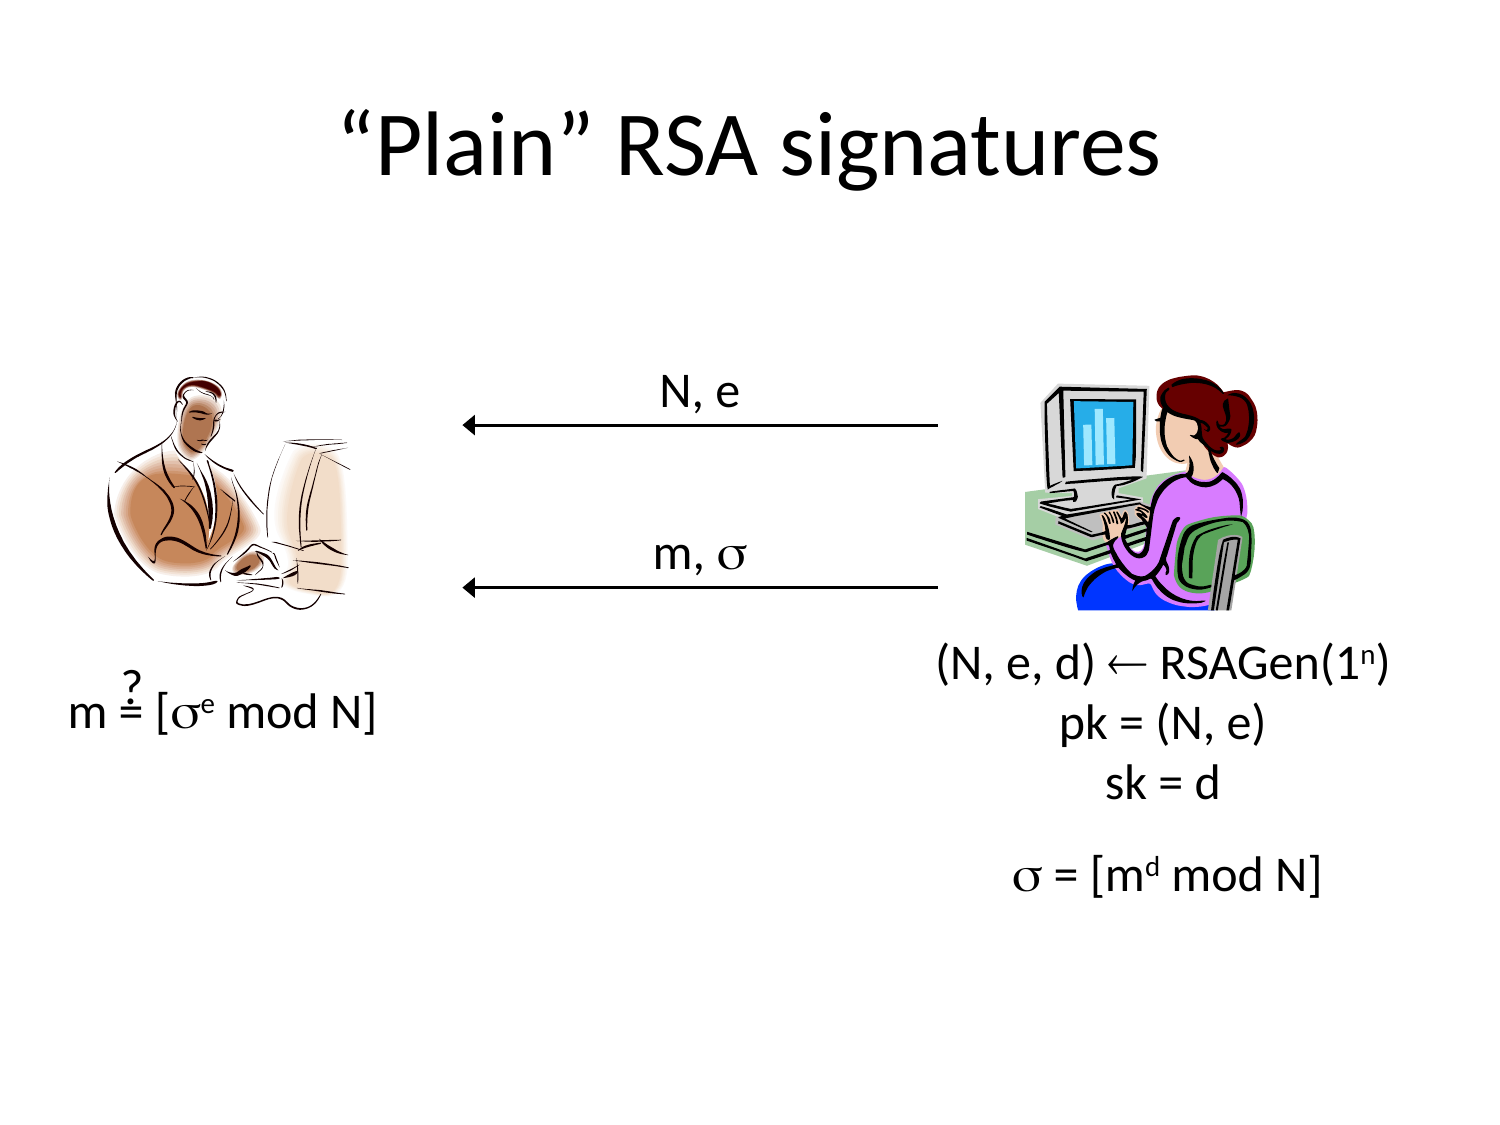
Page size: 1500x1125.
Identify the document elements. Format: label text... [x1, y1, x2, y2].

text_box N, e [644, 349, 756, 424]
text_box  = [md mod N] [997, 834, 1338, 910]
picture [1024, 374, 1258, 613]
text_box (N, e, d)  RSAGen(1n) pk = (N, e) sk = d [920, 621, 1406, 817]
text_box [49, 646, 396, 748]
title “Plain” RSA signatures [75, 45, 1425, 233]
text_box m,  [638, 511, 762, 586]
picture [99, 374, 351, 613]
